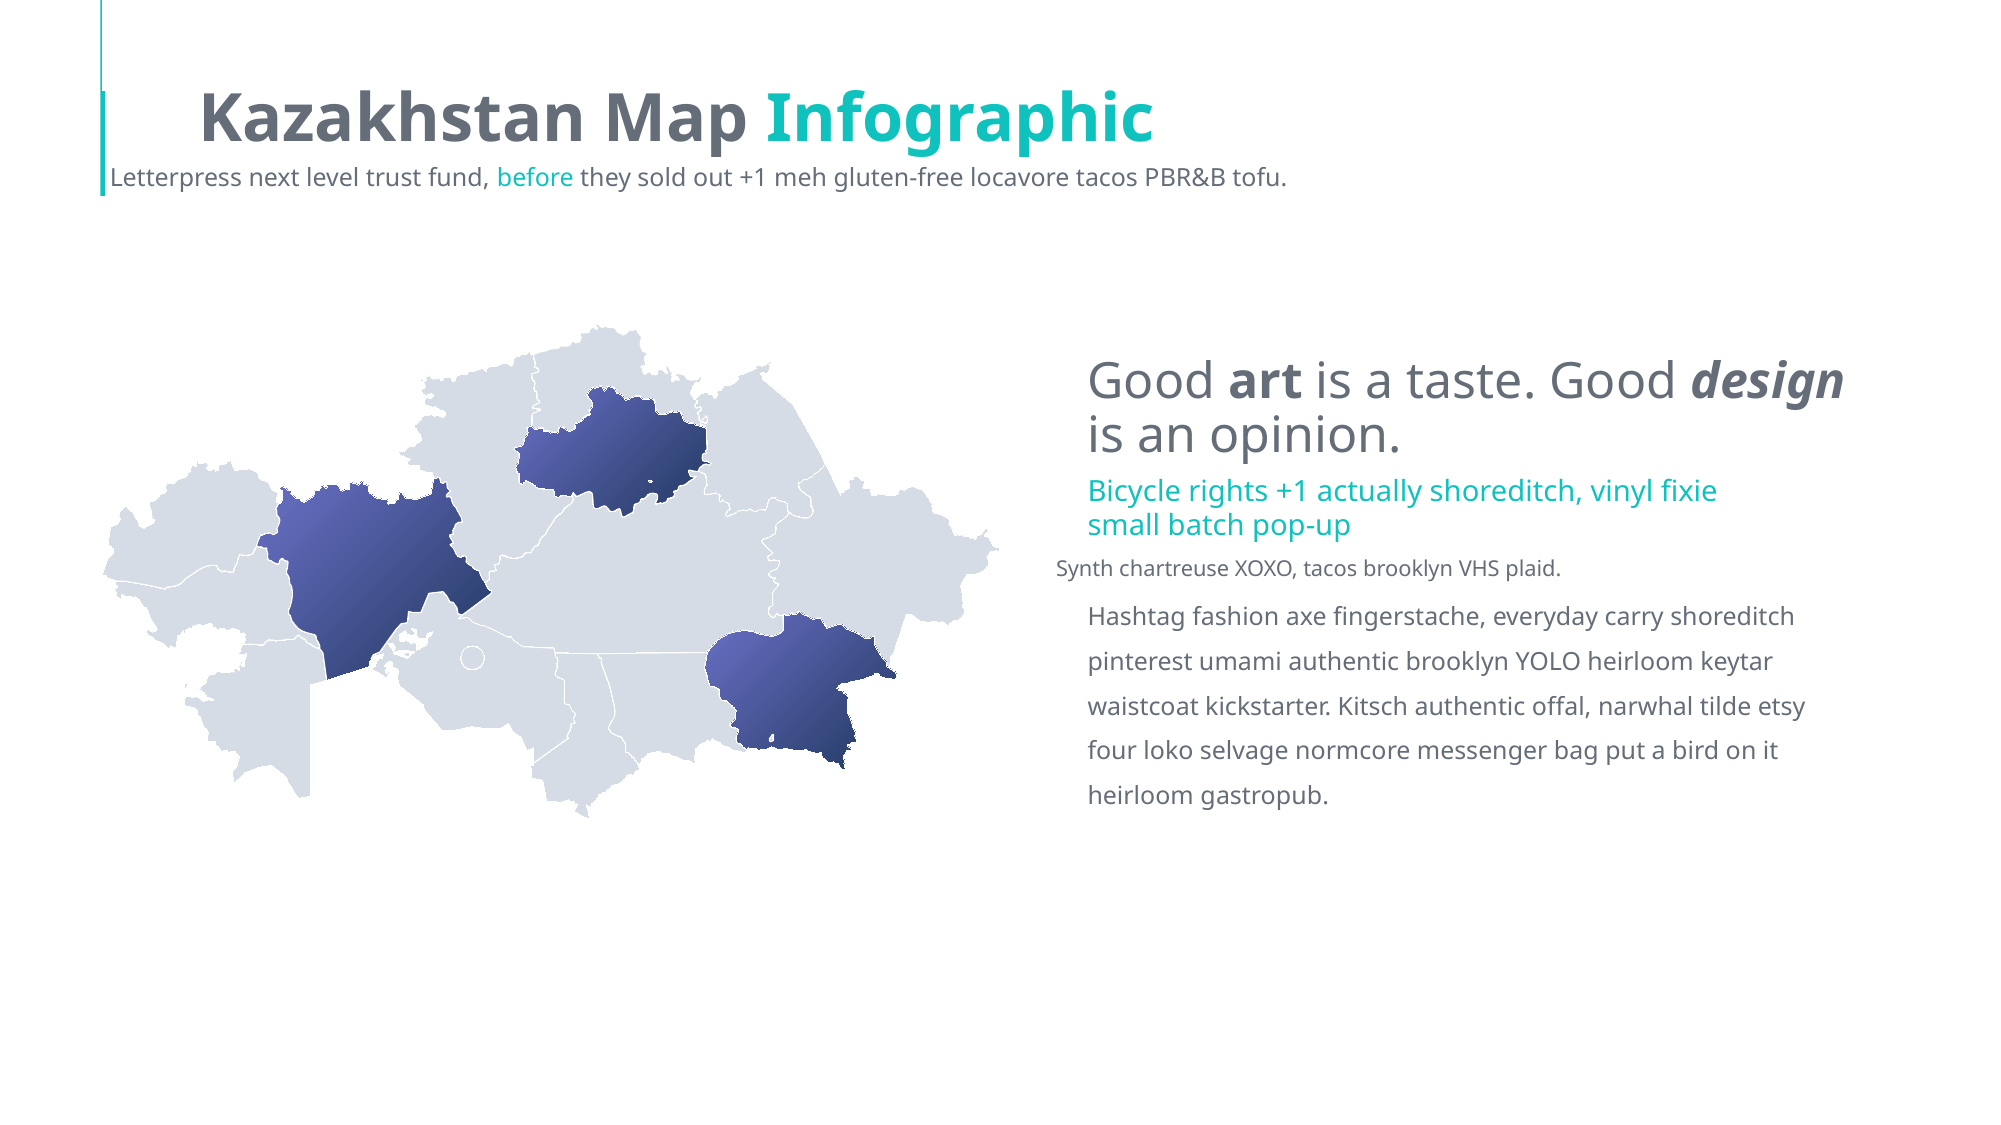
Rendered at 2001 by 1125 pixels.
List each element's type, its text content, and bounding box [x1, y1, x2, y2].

text_box Letterpress next level trust fund, before they sold out +1 meh gluten-free locavore tacos PBR&B tofu. [95, 154, 1310, 199]
text_box Good art is a taste. Good design is an opinion. [1072, 347, 1902, 471]
text_box Hashtag fashion axe fingerstache, everyday carry shoreditch pinterest umami authentic brooklyn YOLO heirloom keytar waistcoat kickstarter. Kitsch authentic offal, narwhal tilde etsy four loko selvage normcore messenger bag put a bird on it heirloom gastropub. [1072, 578, 1871, 818]
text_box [102, 321, 1001, 819]
text_box Kazakhstan Map Infographic [183, 66, 1423, 162]
text_box Bicycle rights +1 actually shoreditch, vinyl fixie small batch pop-up [1072, 464, 1781, 550]
text_box Synth chartreuse XOXO, tacos brooklyn VHS plaid. [1041, 538, 1578, 588]
